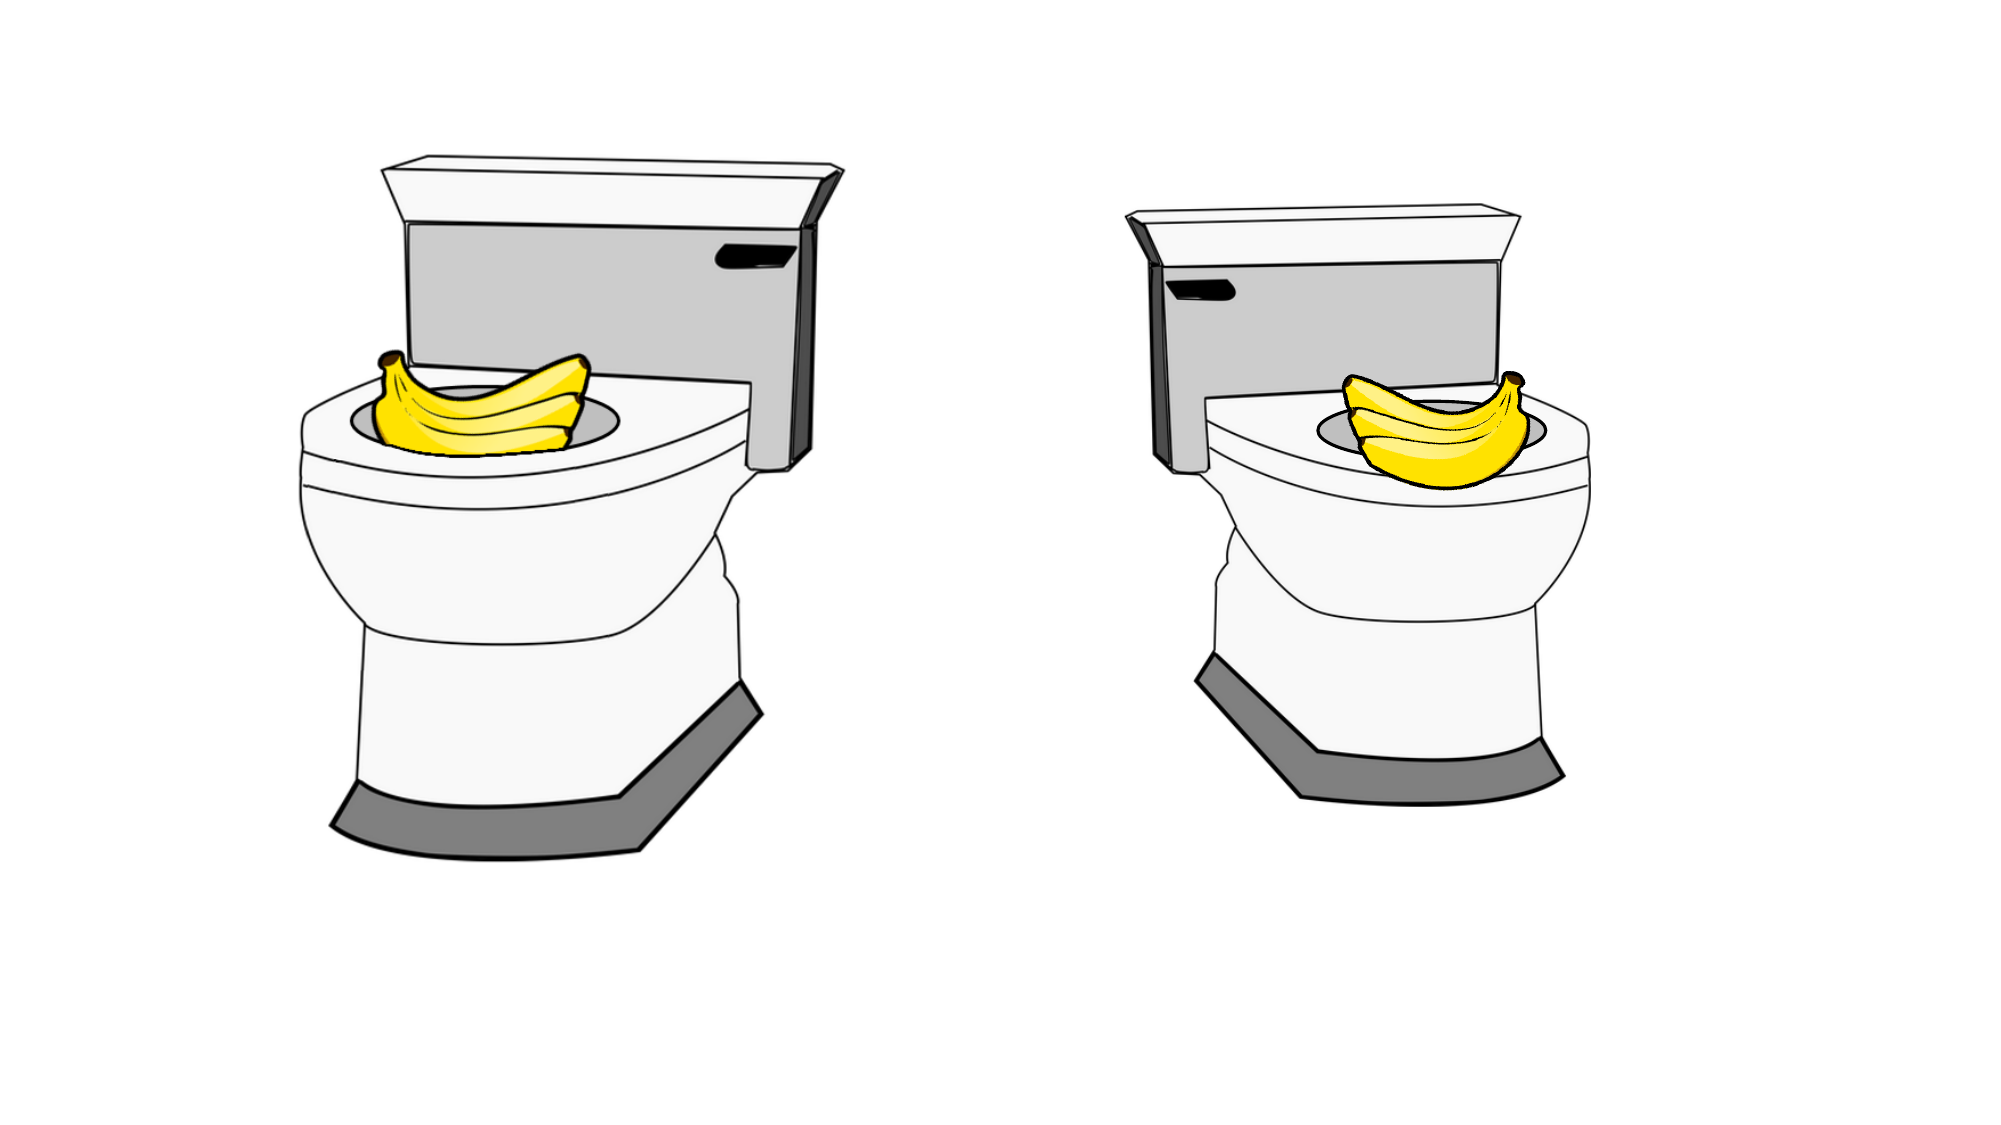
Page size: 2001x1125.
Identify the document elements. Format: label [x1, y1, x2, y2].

picture [1101, 158, 1658, 900]
picture [278, 136, 874, 884]
